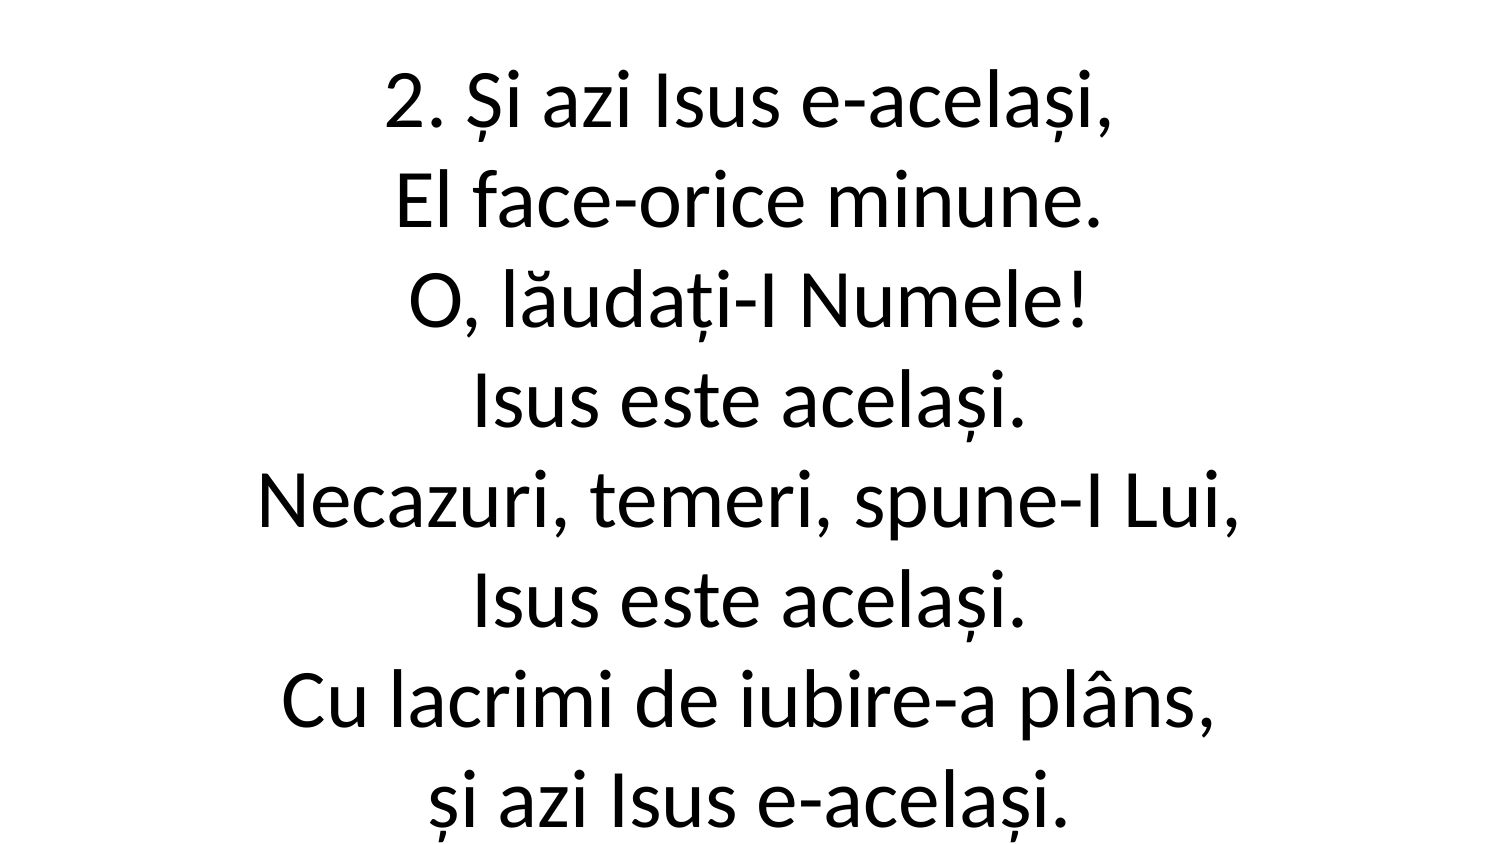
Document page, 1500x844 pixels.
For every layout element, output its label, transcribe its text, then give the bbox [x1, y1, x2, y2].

text_box 2. Și azi Isus e-același, El face-orice minune. O, lăudați-I Numele! Isus este același. Necazuri, temeri, spune-I Lui, Isus este același. Cu lacrimi de iubire-a plâns, și azi Isus e-același. [241, 0, 1259, 844]
